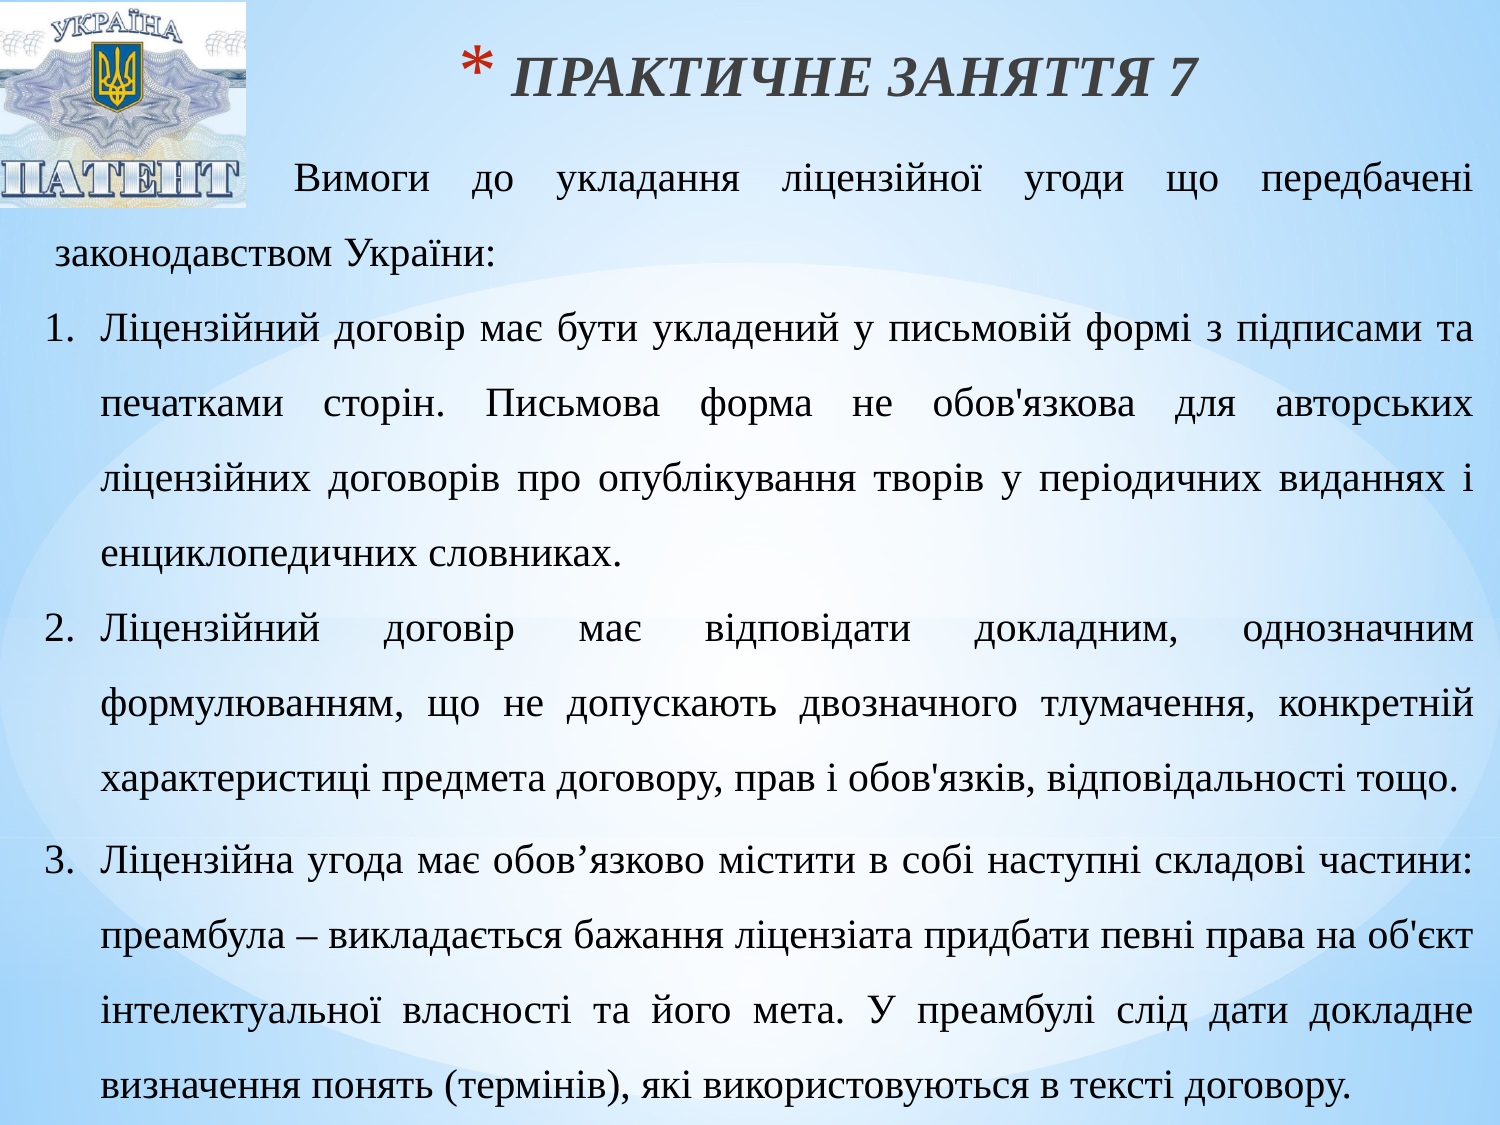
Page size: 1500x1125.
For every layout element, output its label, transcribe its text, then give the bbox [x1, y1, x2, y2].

picture [0, 2, 246, 209]
text_box ПРАКТИЧНЕ ЗАНЯТТЯ 7 [252, 30, 1427, 114]
text_box Вимоги до укладання ліцензійної угоди що передбачені законодавством України: Ліцензійний договір має бути укладений у письмовій формі з підписами та печатками сторін. Письмова форма не обов'язкова для авторських ліцензійних договорів про опублікування творів у періодичних виданнях і енциклопедичних словниках. Ліцензійний договір має відповідати докладним, однозначним формулюванням, що не допускають двозначного тлумачення, конкретній характеристиці предмета договору, прав і обов'язків, відповідальності тощо. Ліцензійна угода має обов’язково містити в собі наступні складові частини: преамбула – викладається бажання ліцензіата придбати певні права на об'єкт інтелектуальної власності та його мета. У преамбулі слід дати докладне визначення понять (термінів), які використовуються в тексті договору. [29, 117, 1500, 1115]
